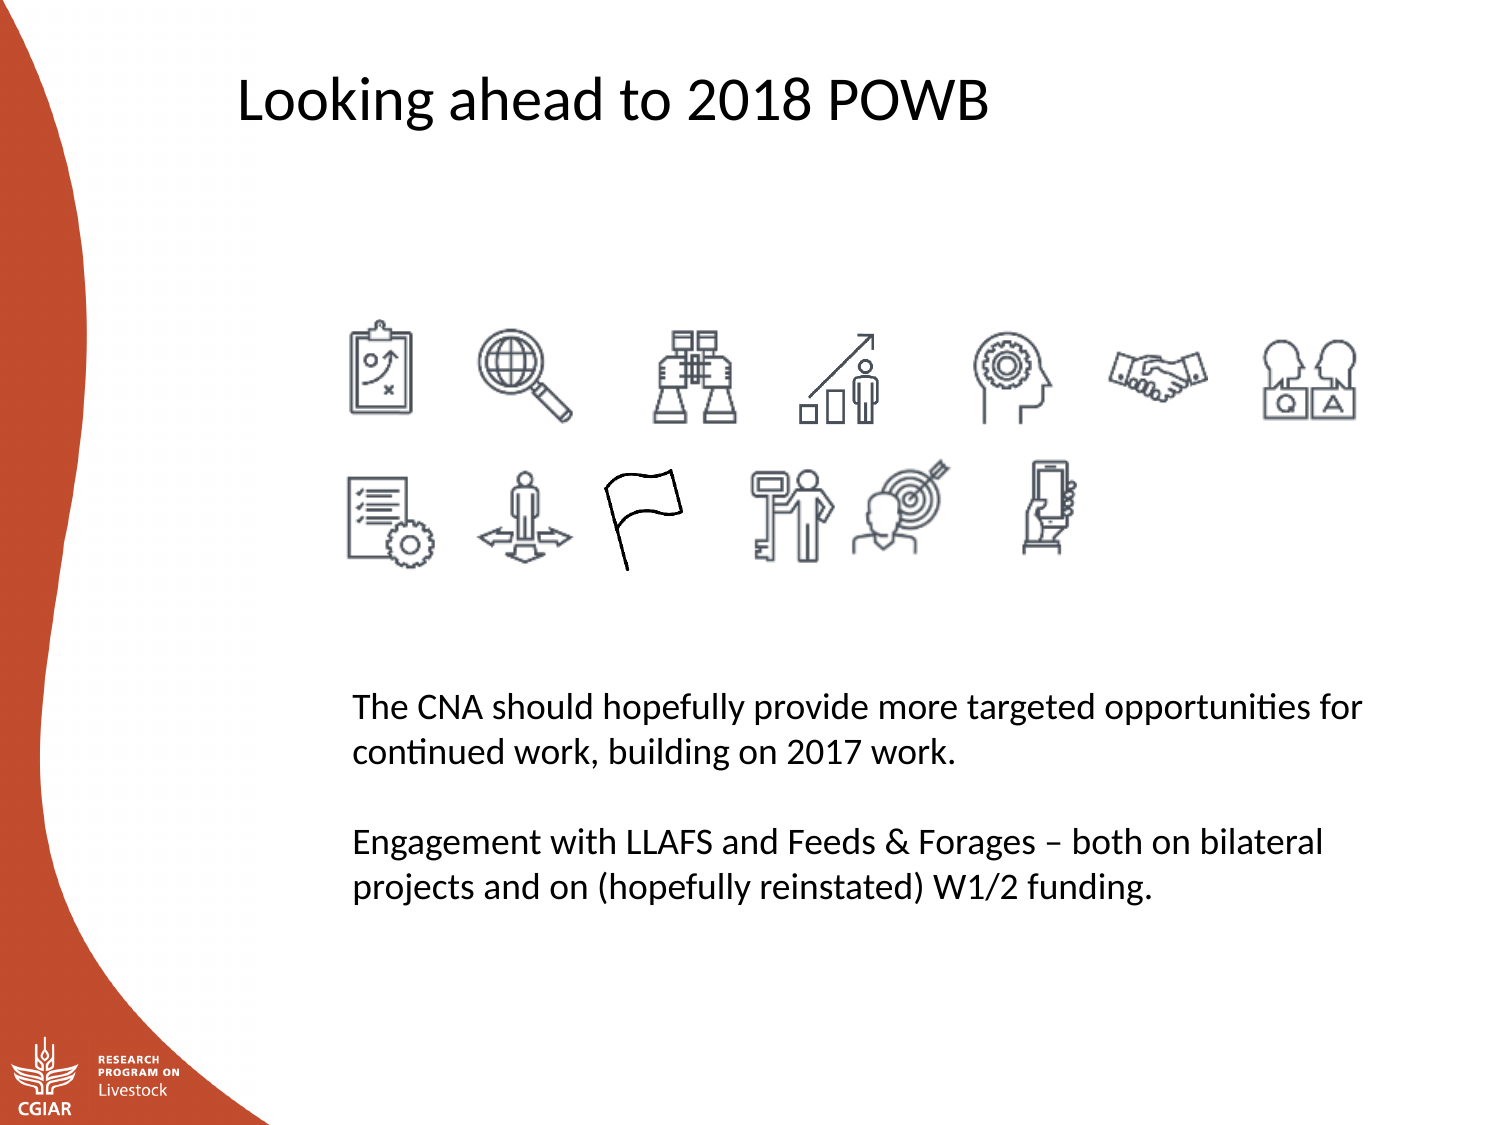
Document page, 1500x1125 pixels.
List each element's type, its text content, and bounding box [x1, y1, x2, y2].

picture [337, 473, 439, 575]
picture [1106, 319, 1208, 421]
picture [603, 469, 684, 571]
picture [337, 319, 439, 421]
picture [1259, 326, 1361, 427]
picture [790, 328, 892, 430]
picture [0, 0, 270, 1125]
text_box The CNA should hopefully provide more targeted opportunities for continued work, building on 2017 work. Engagement with LLAFS and Feeds & Forages – both on bilateral projects and on (hopefully reinstated) W1/2 funding. [337, 674, 1423, 1005]
picture [850, 458, 952, 559]
picture [474, 326, 576, 427]
picture [741, 464, 843, 566]
list Looking ahead to 2018 POWB [222, 50, 1460, 238]
picture [961, 328, 1063, 430]
picture [474, 468, 576, 570]
picture [645, 326, 747, 427]
picture [999, 458, 1101, 559]
